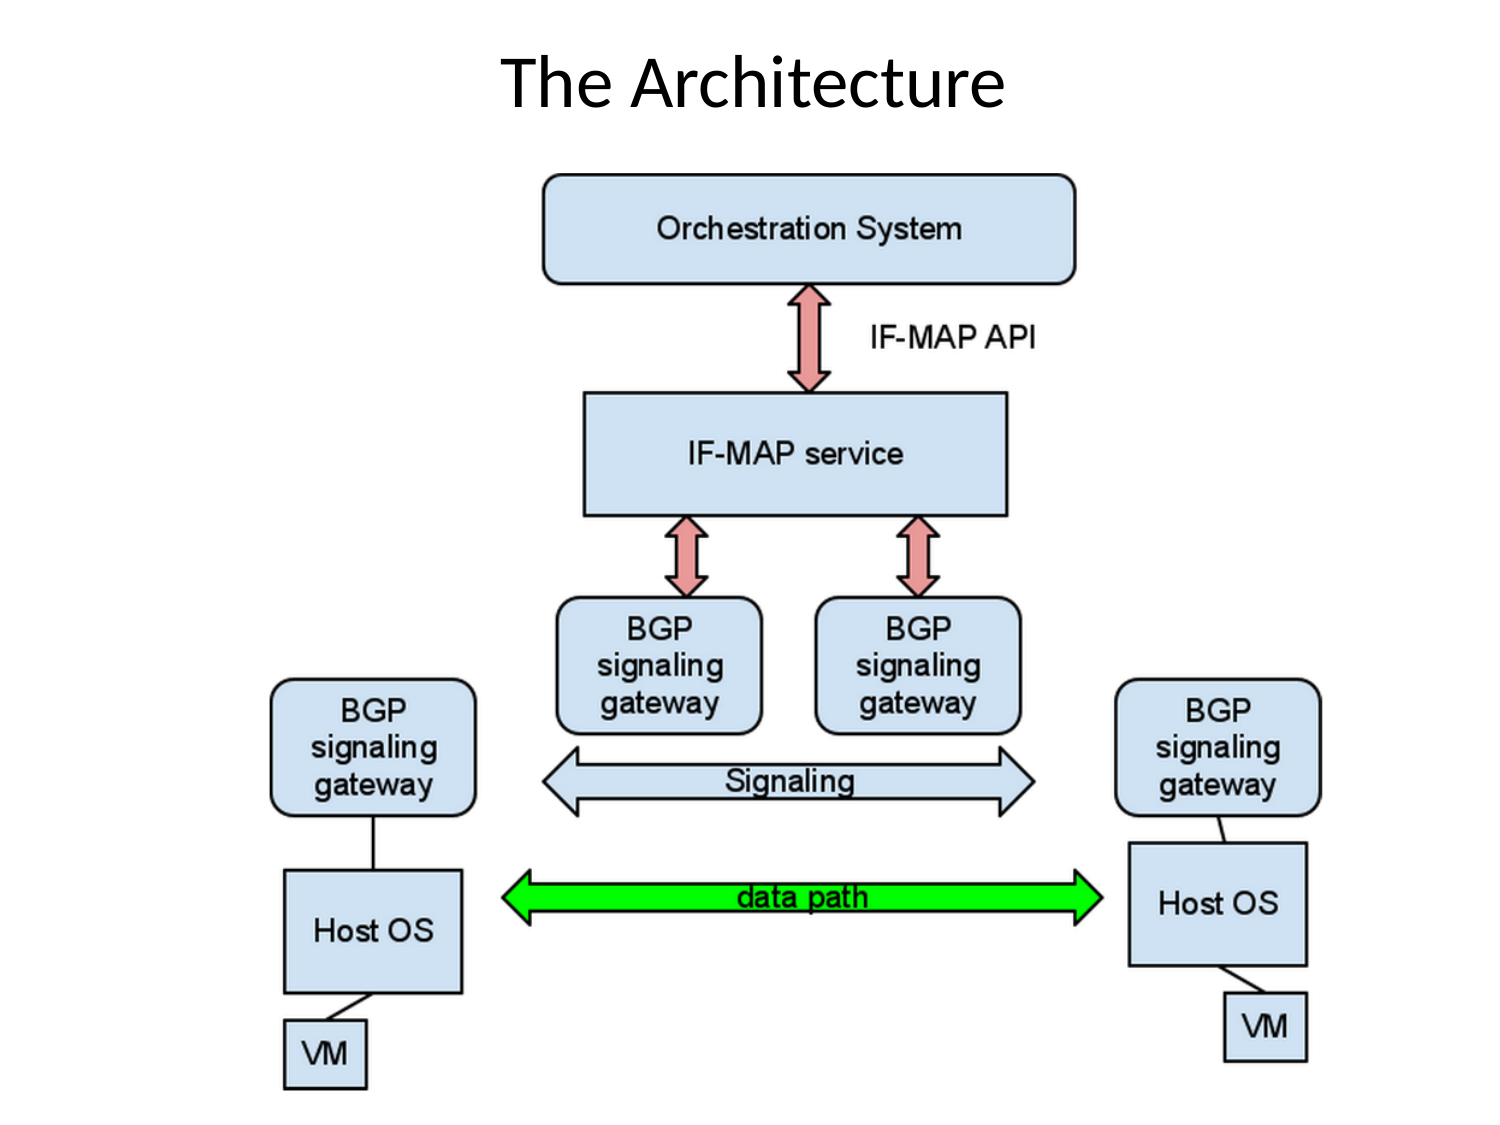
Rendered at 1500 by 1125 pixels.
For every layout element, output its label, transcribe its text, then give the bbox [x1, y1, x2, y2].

title The Architecture [87, 24, 1438, 130]
picture [212, 166, 1338, 1093]
